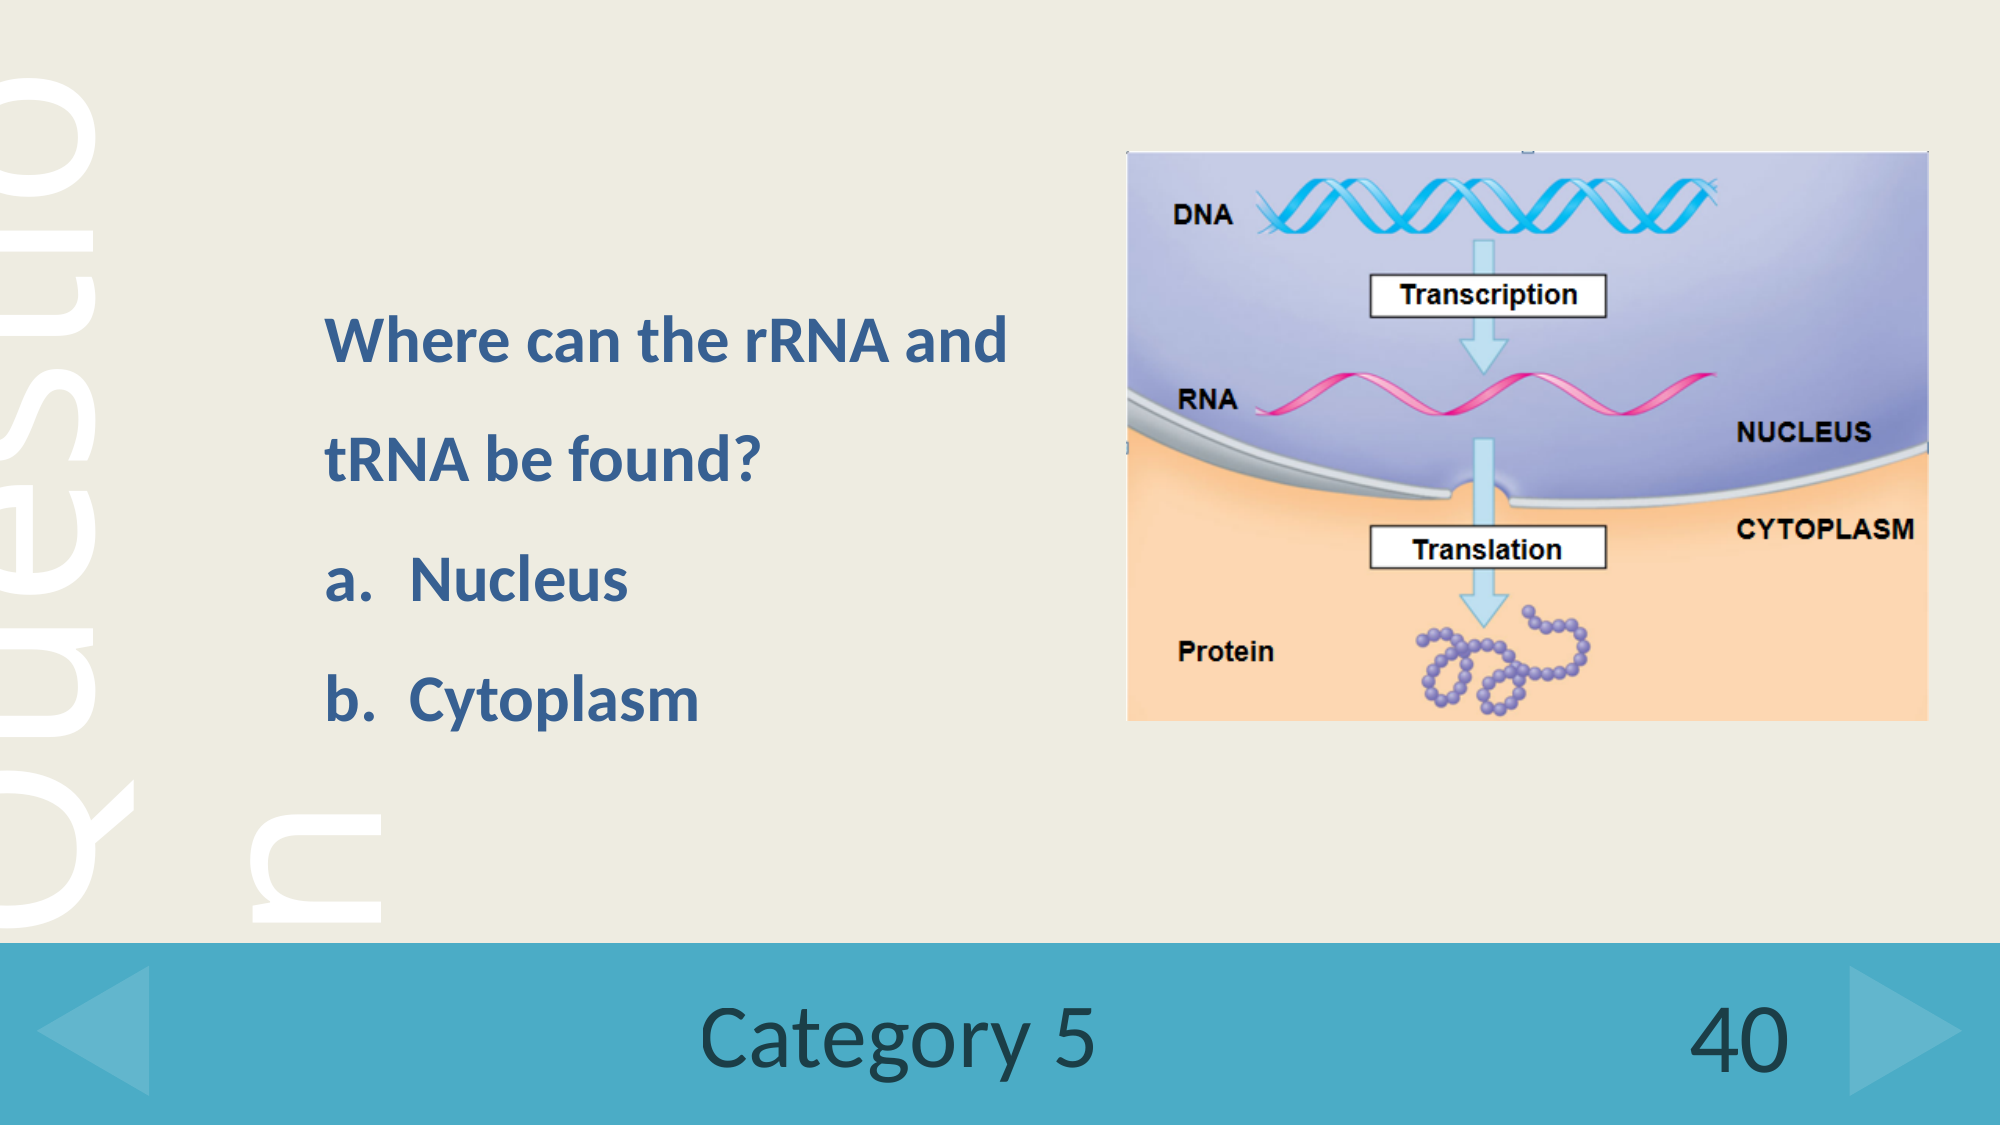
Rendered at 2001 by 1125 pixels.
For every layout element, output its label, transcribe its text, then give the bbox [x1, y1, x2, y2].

picture [1126, 151, 1929, 721]
title Category 5 [0, 937, 1800, 1125]
list Where can the rRNA and tRNA be found? Nucleus Cytoplasm [309, 128, 1127, 862]
list 40 [1800, 967, 1806, 1097]
